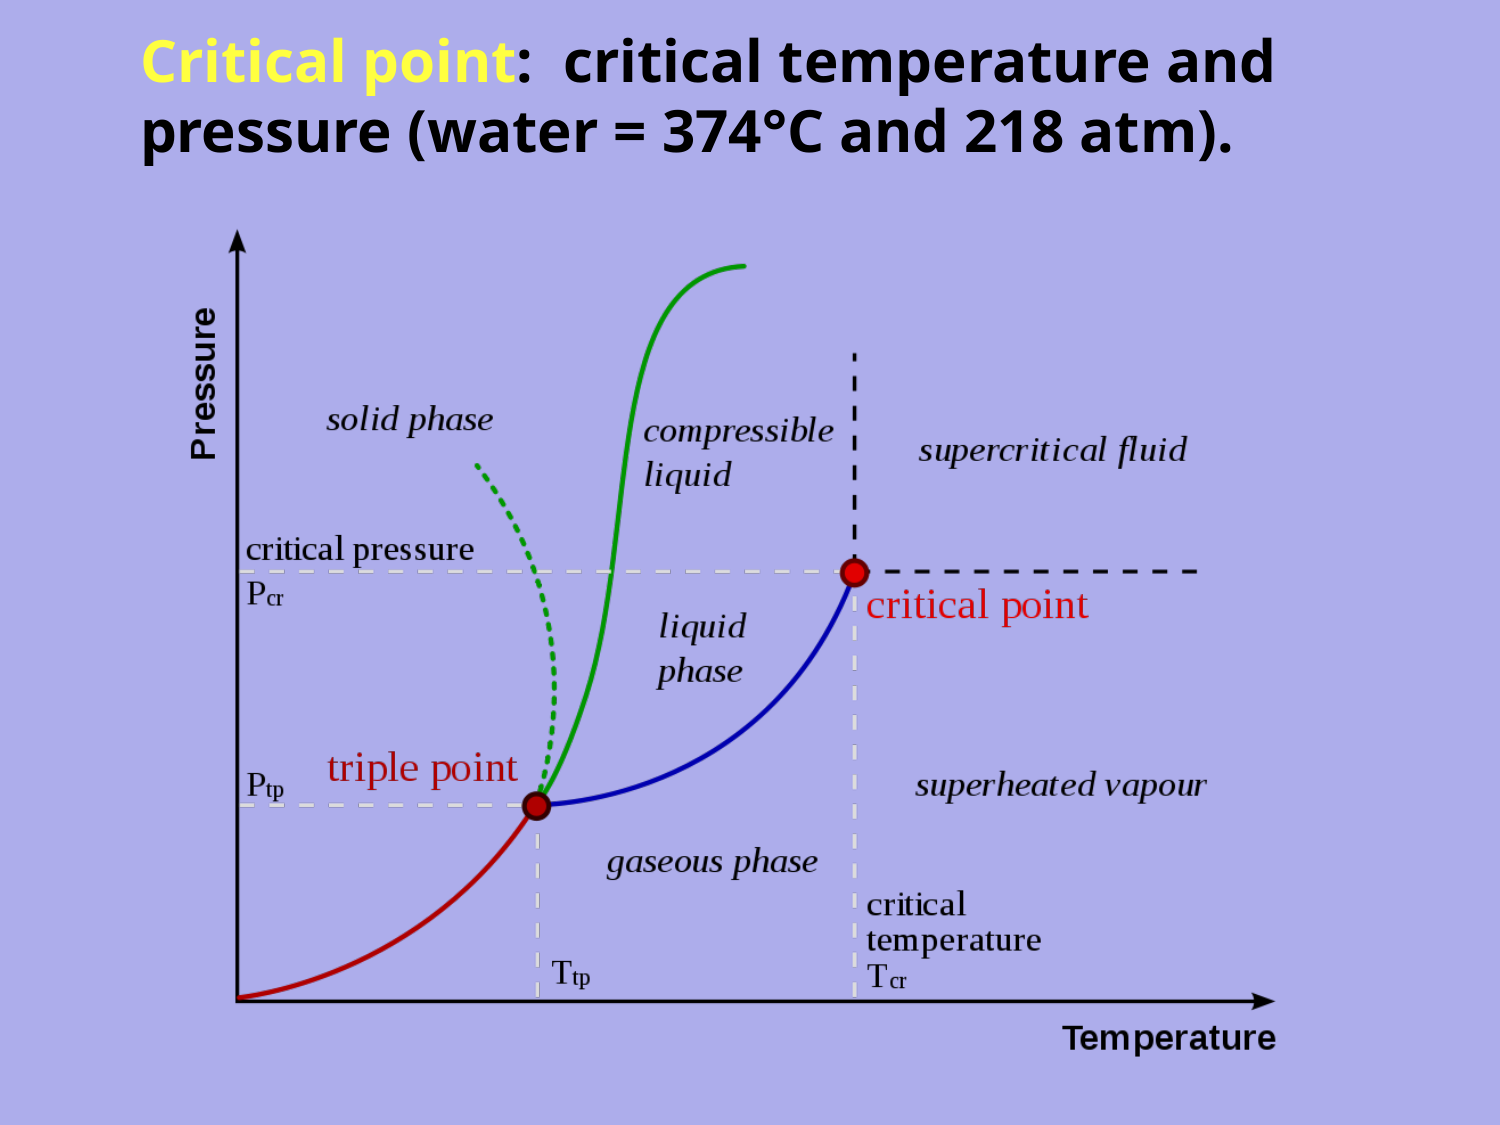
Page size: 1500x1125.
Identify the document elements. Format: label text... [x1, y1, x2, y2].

title Critical point: critical temperature and pressure (water = 374°C and 218 atm). [124, 0, 1500, 188]
picture [174, 199, 1313, 1077]
